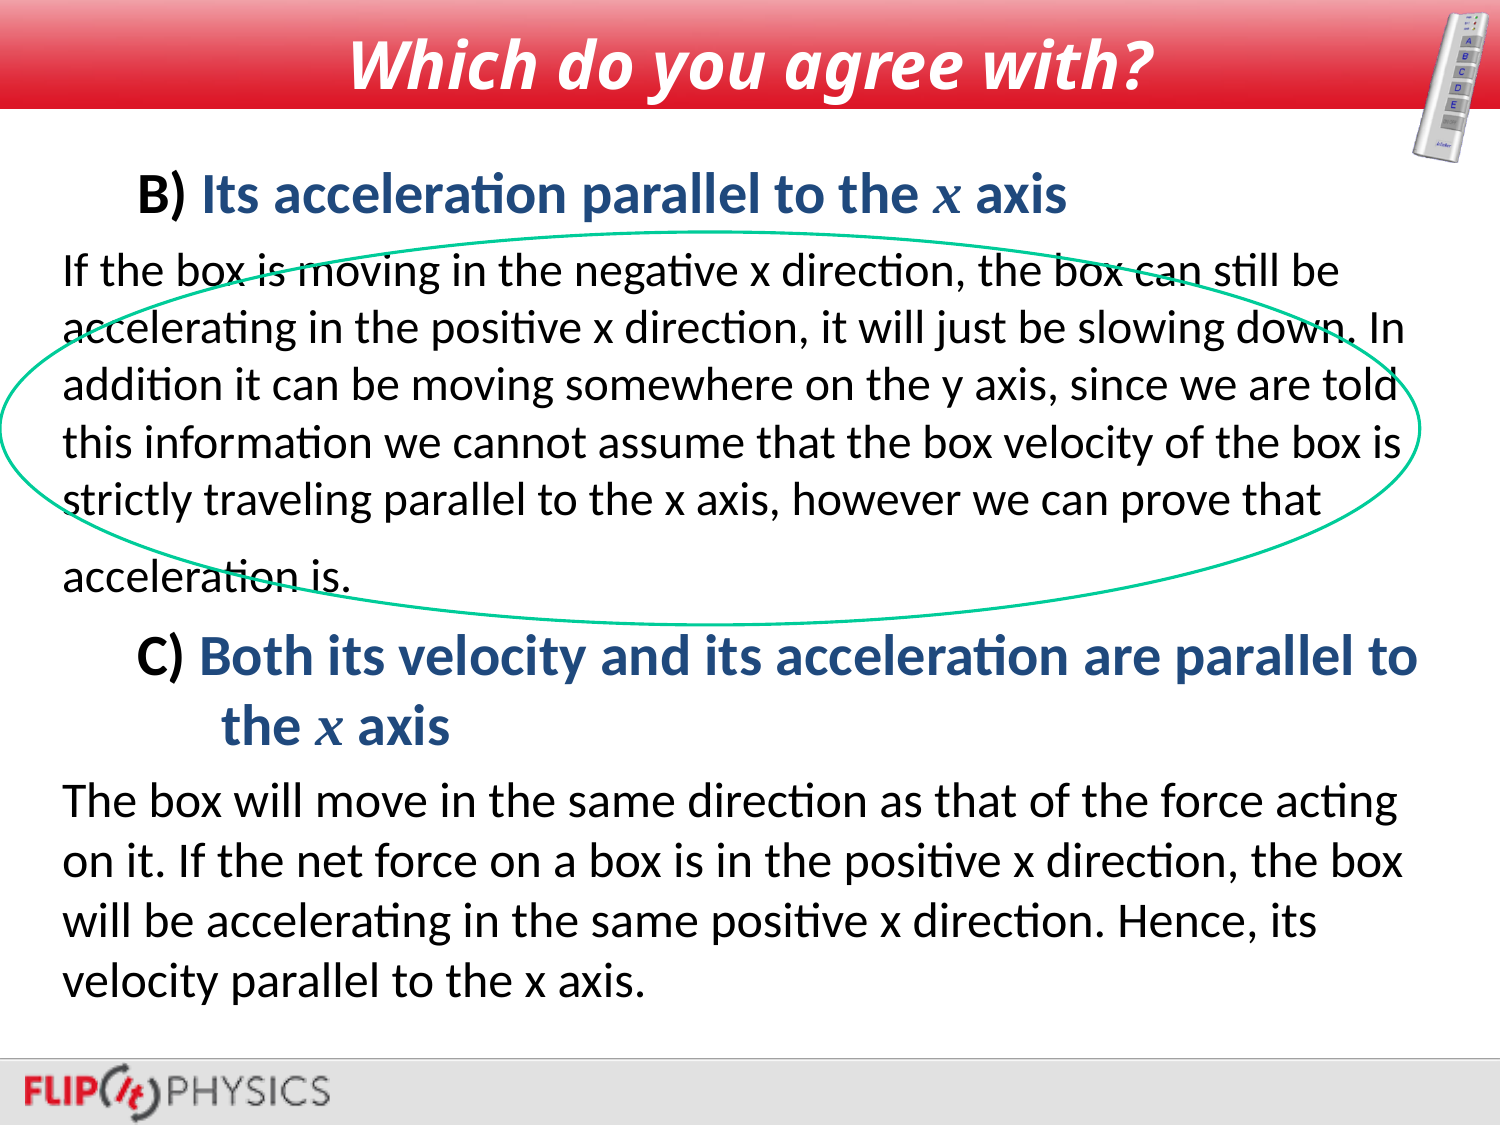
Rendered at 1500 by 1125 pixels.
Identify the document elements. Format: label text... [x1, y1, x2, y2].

picture [0, 0, 1500, 163]
text_box [0, 231, 1420, 625]
title Which do you agree with? [75, 15, 1425, 91]
list B) Its acceleration parallel to the x axis If the box is moving in the negative x direction, the box can still be accelerating in the positive x direction, it will just be slowing down. In addition it can be moving somewhere on the y axis, since we are told this information we cannot assume that the box velocity of the box is strictly traveling parallel to the x axis, however we can prove that acceleration is. C) Both its velocity and its acceleration are parallel to the x axis The box will move in the same direction as that of the force acting on it. If the net force on a box is in the positive x direction, the box will be accelerating in the same positive x direction. Hence, its velocity parallel to the x axis. [47, 147, 1450, 1005]
picture [0, 1058, 1500, 1125]
